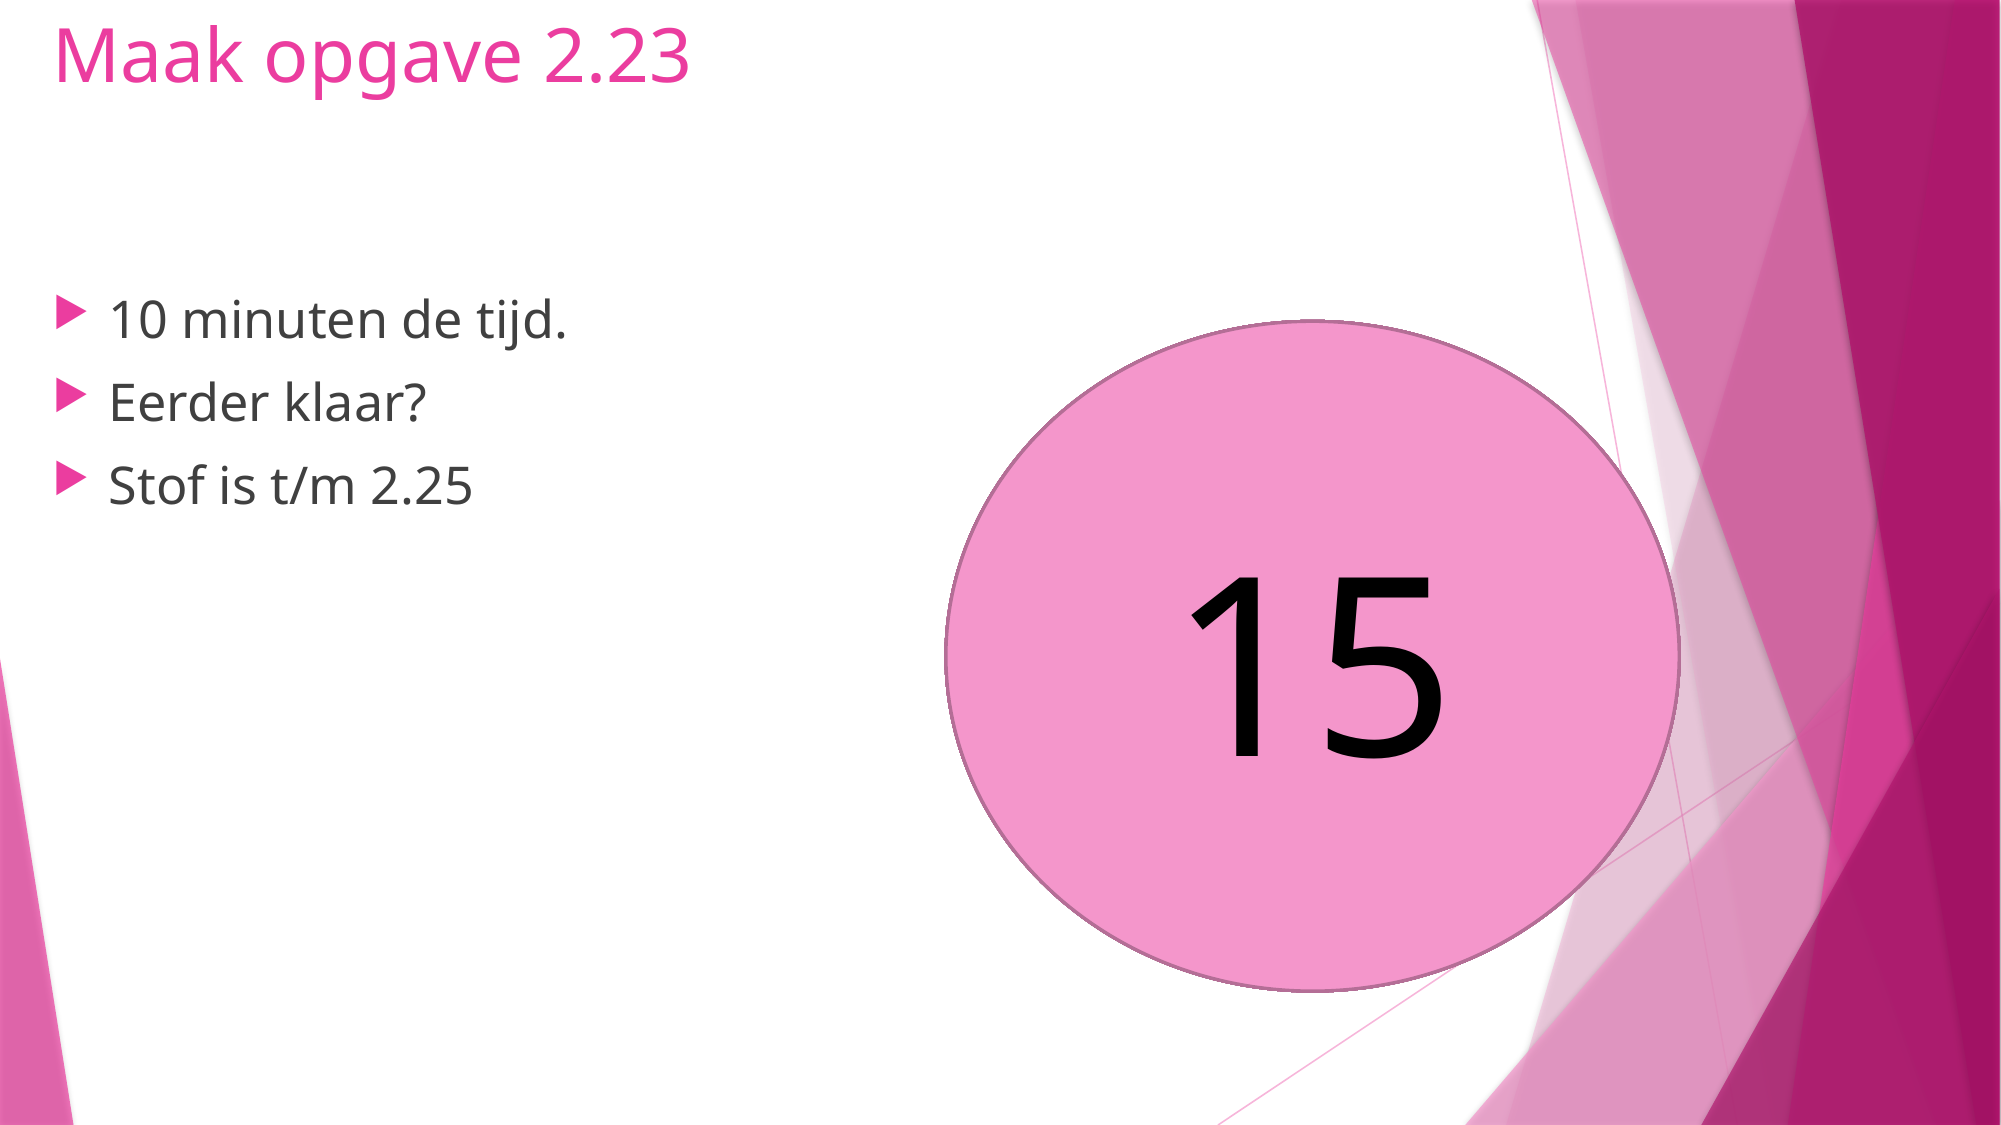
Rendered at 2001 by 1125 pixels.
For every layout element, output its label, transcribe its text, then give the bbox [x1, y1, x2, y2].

list 10 minuten de tijd. Eerder klaar? Stof is t/m 2.25 [37, 278, 818, 1013]
text_box 15 [944, 319, 1681, 993]
title Maak opgave 2.23 [37, 0, 1494, 260]
